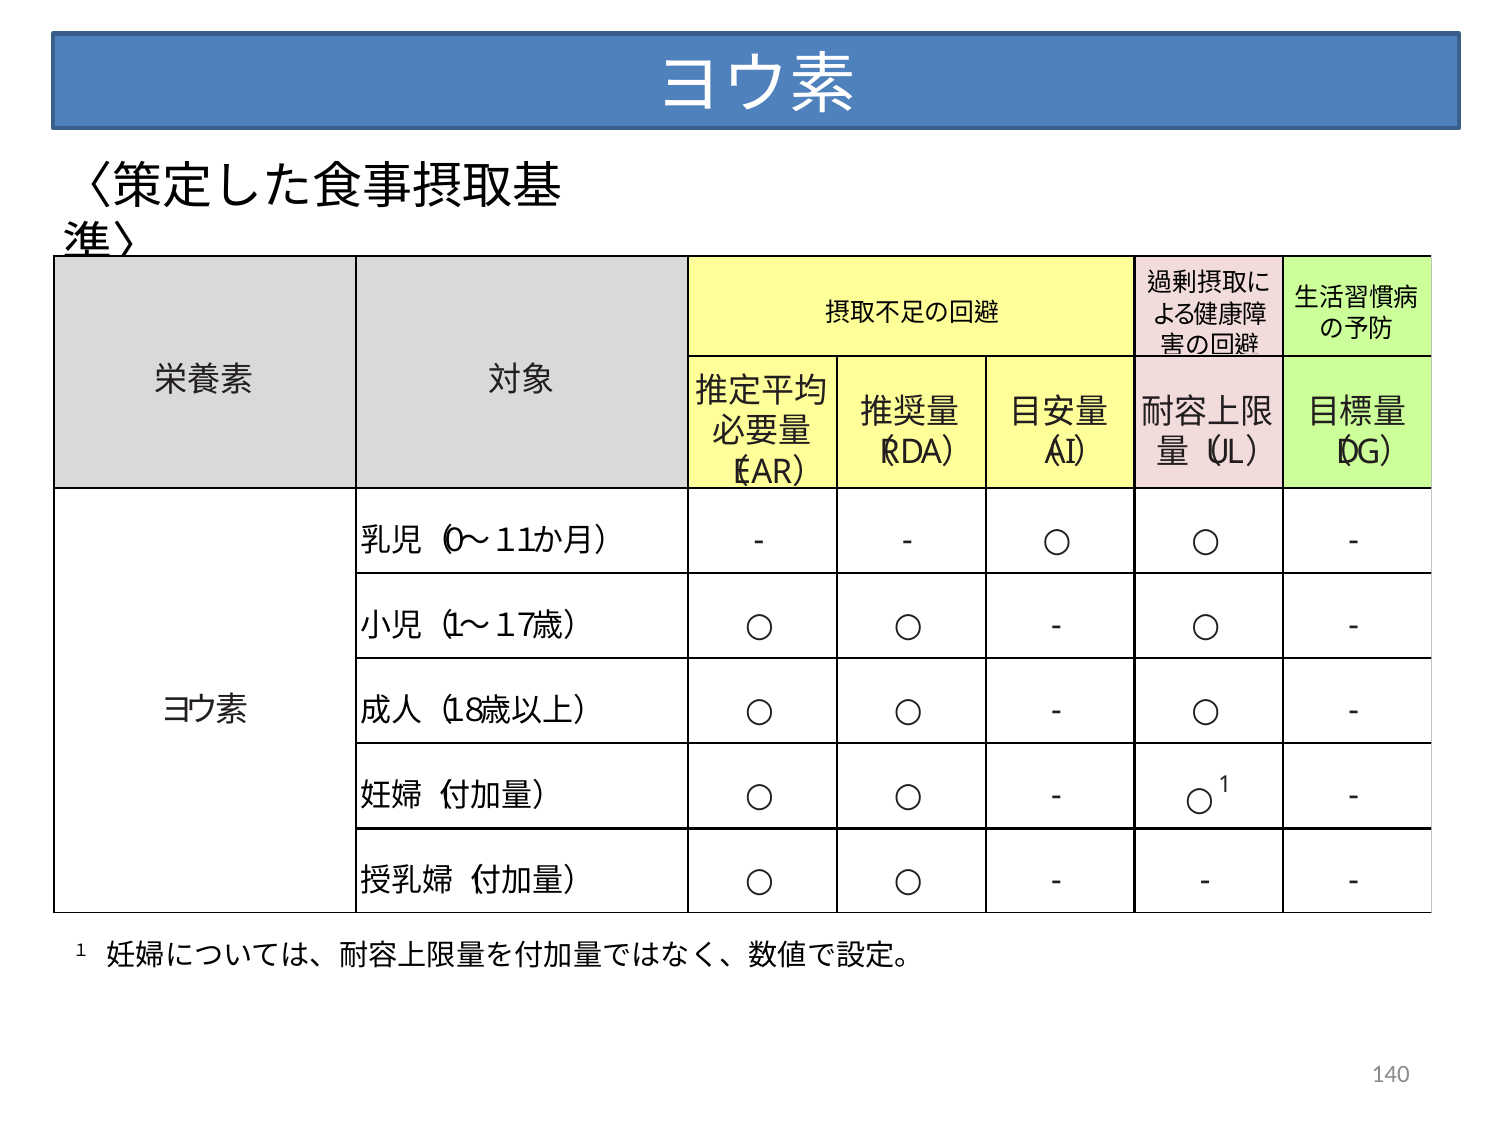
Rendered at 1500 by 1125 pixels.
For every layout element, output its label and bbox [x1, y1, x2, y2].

picture [52, 255, 1436, 918]
slide_number [1074, 1042, 1425, 1103]
text_box [57, 928, 1486, 979]
text_box [47, 146, 651, 282]
text_box [51, 31, 1461, 130]
